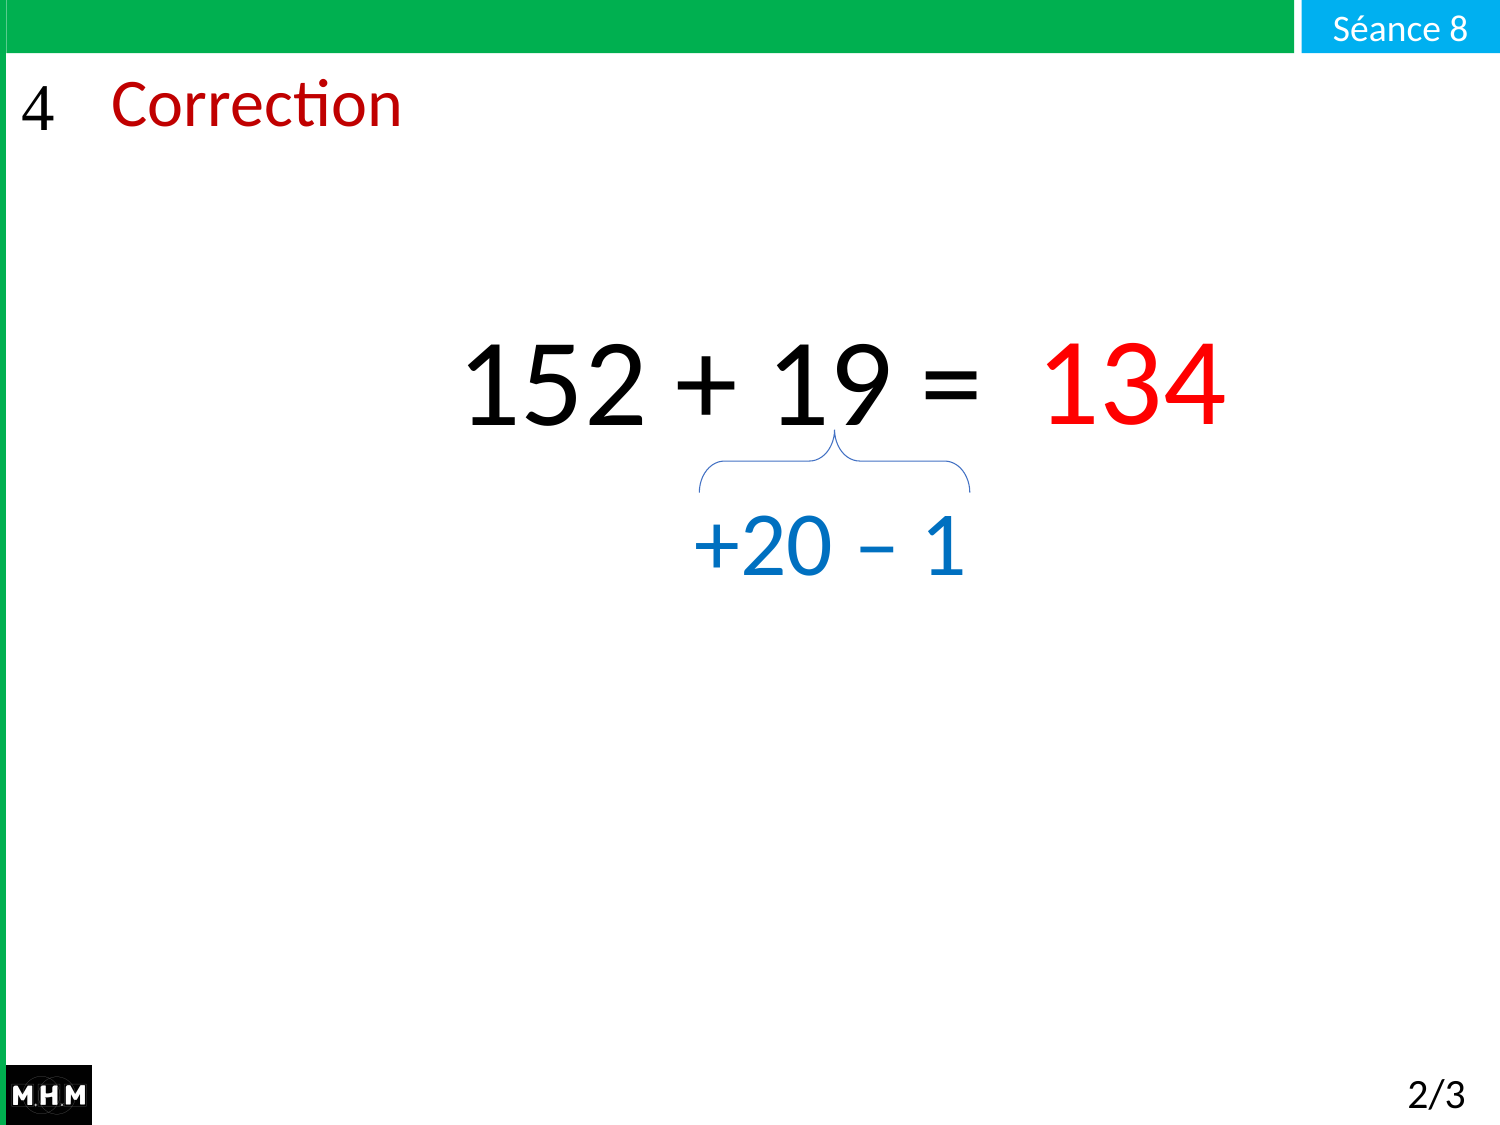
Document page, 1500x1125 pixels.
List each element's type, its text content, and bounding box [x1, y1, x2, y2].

text_box +20 – 1 [680, 475, 1480, 601]
text_box 152 + 19 = [442, 292, 1001, 458]
text_box 134 [1001, 292, 1262, 458]
list 2/3 [1373, 1064, 1500, 1125]
title Correction [96, 60, 1391, 150]
picture [6, 1065, 92, 1125]
text_box [698, 429, 971, 493]
